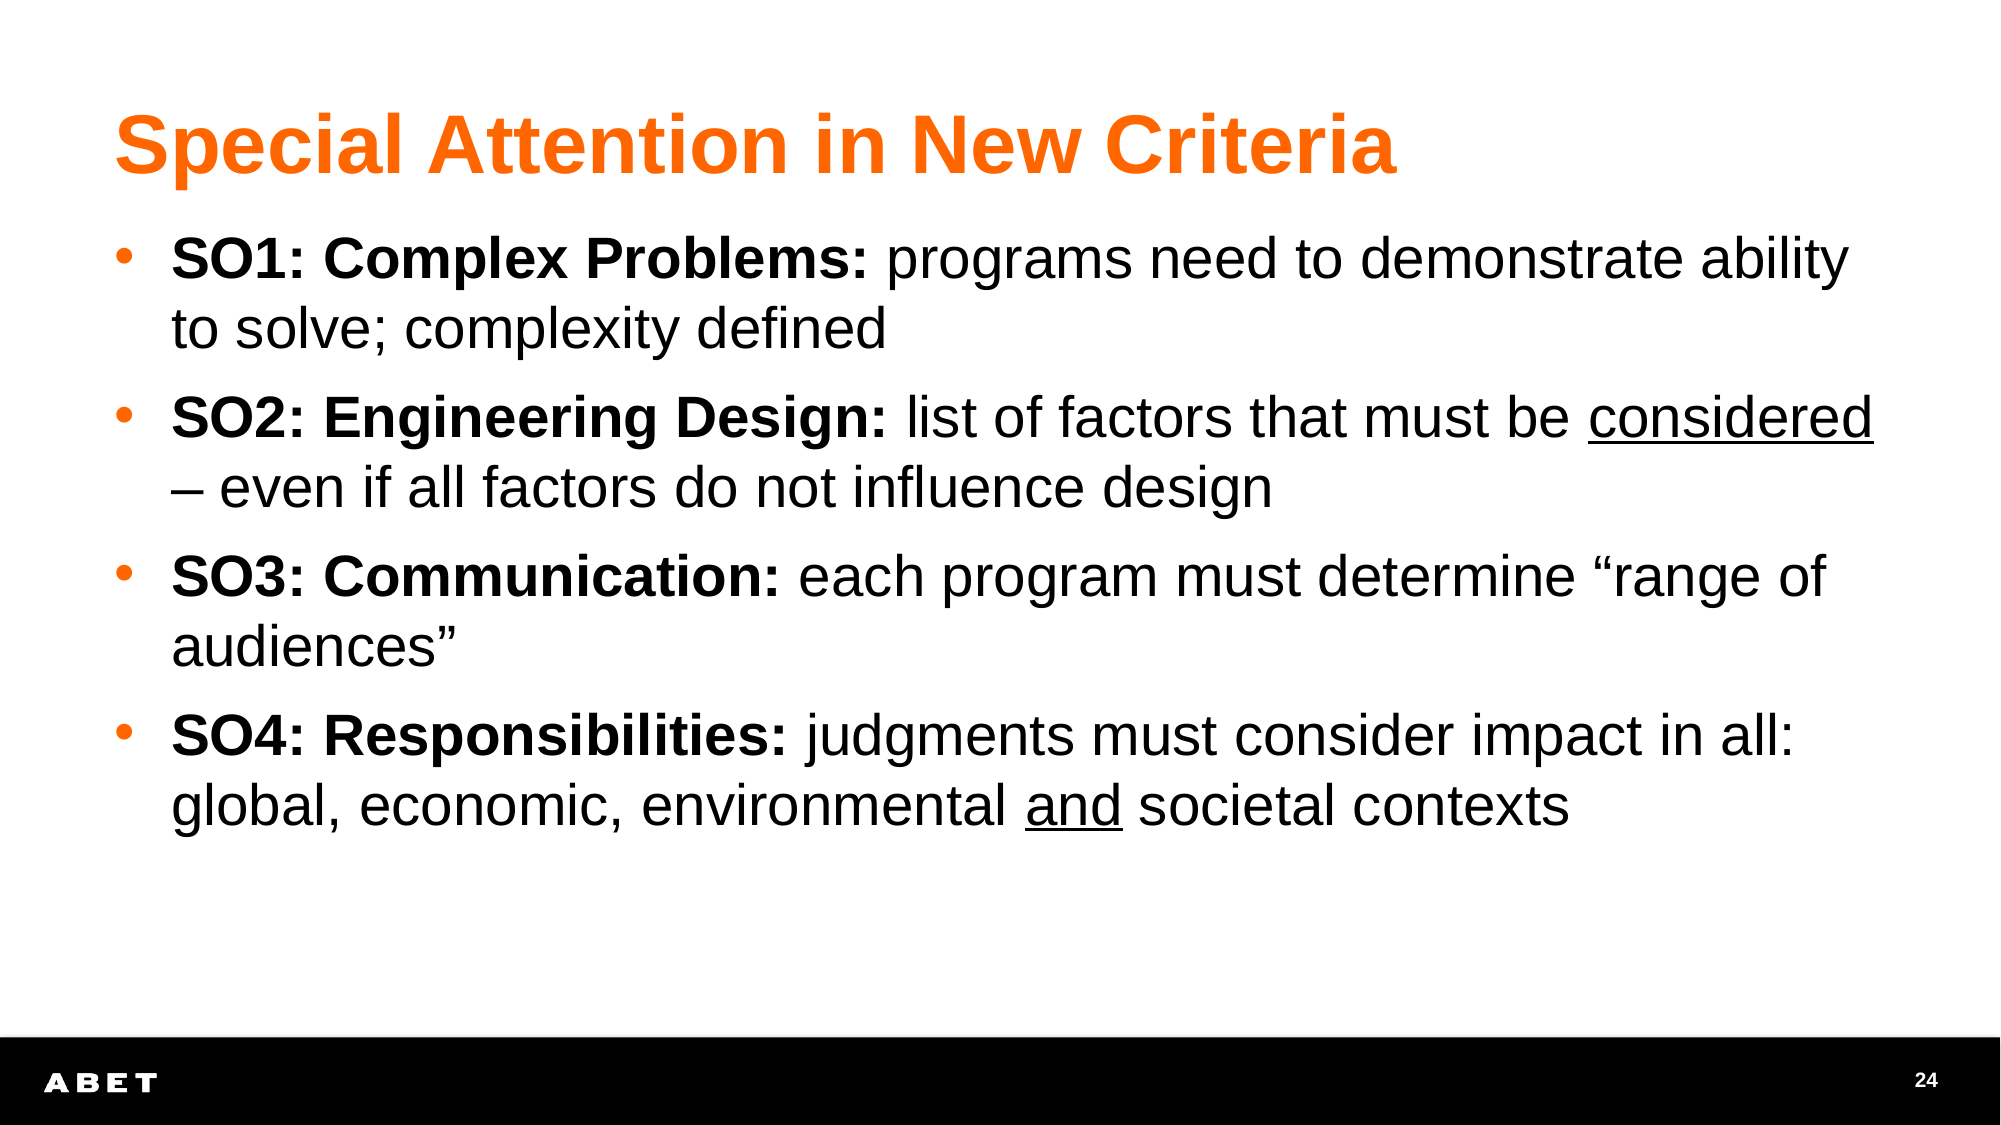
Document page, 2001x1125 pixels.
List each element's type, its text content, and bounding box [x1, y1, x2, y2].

title Special Attention in New Criteria [99, 82, 1900, 213]
list SO1: Complex Problems: programs need to demonstrate ability to solve; complexity defined SO2: Engineering Design: list of factors that must be considered – even if all factors do not influence design SO3: Communication: each program must determine “range of audiences” SO4: Responsibilities: judgments must consider impact in all: global, economic, environmental and societal contexts [99, 213, 1928, 991]
picture [16, 1052, 184, 1113]
